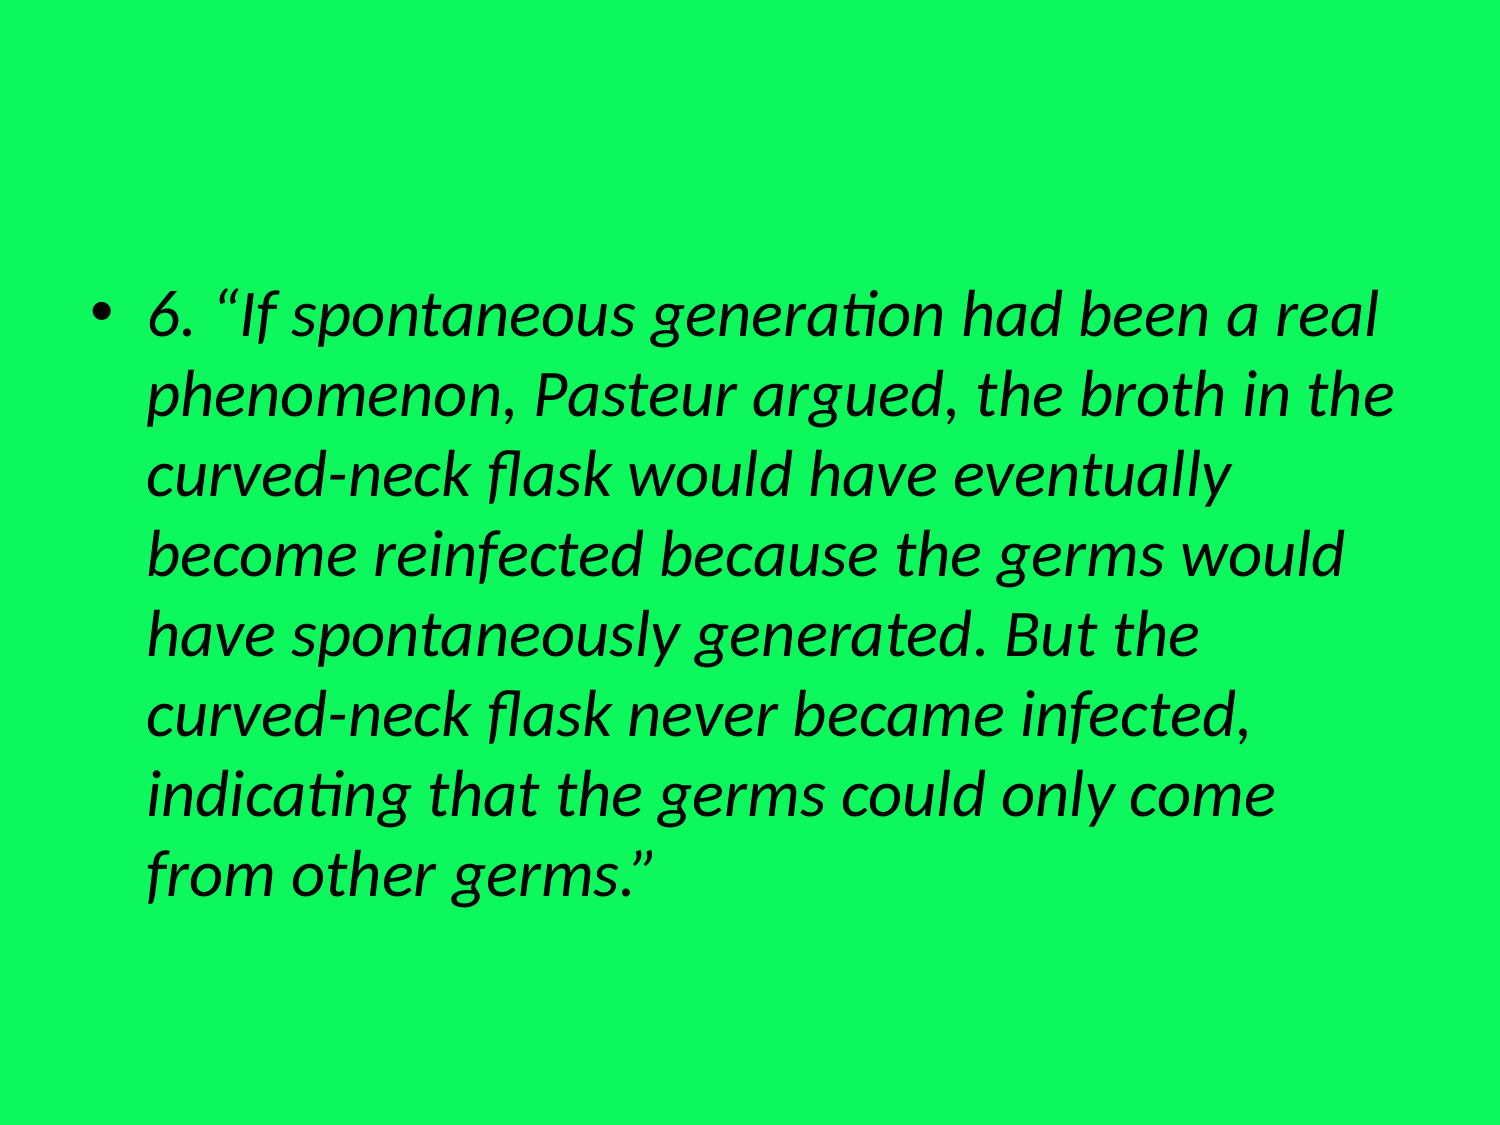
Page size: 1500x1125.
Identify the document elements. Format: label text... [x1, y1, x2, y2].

list 6. “If spontaneous generation had been a real phenomenon, Pasteur argued, the broth in the curved-neck flask would have eventually become reinfected because the germs would have spontaneously generated. But the curved-neck flask never became infected, indicating that the germs could only come from other germs.” [75, 262, 1425, 1005]
